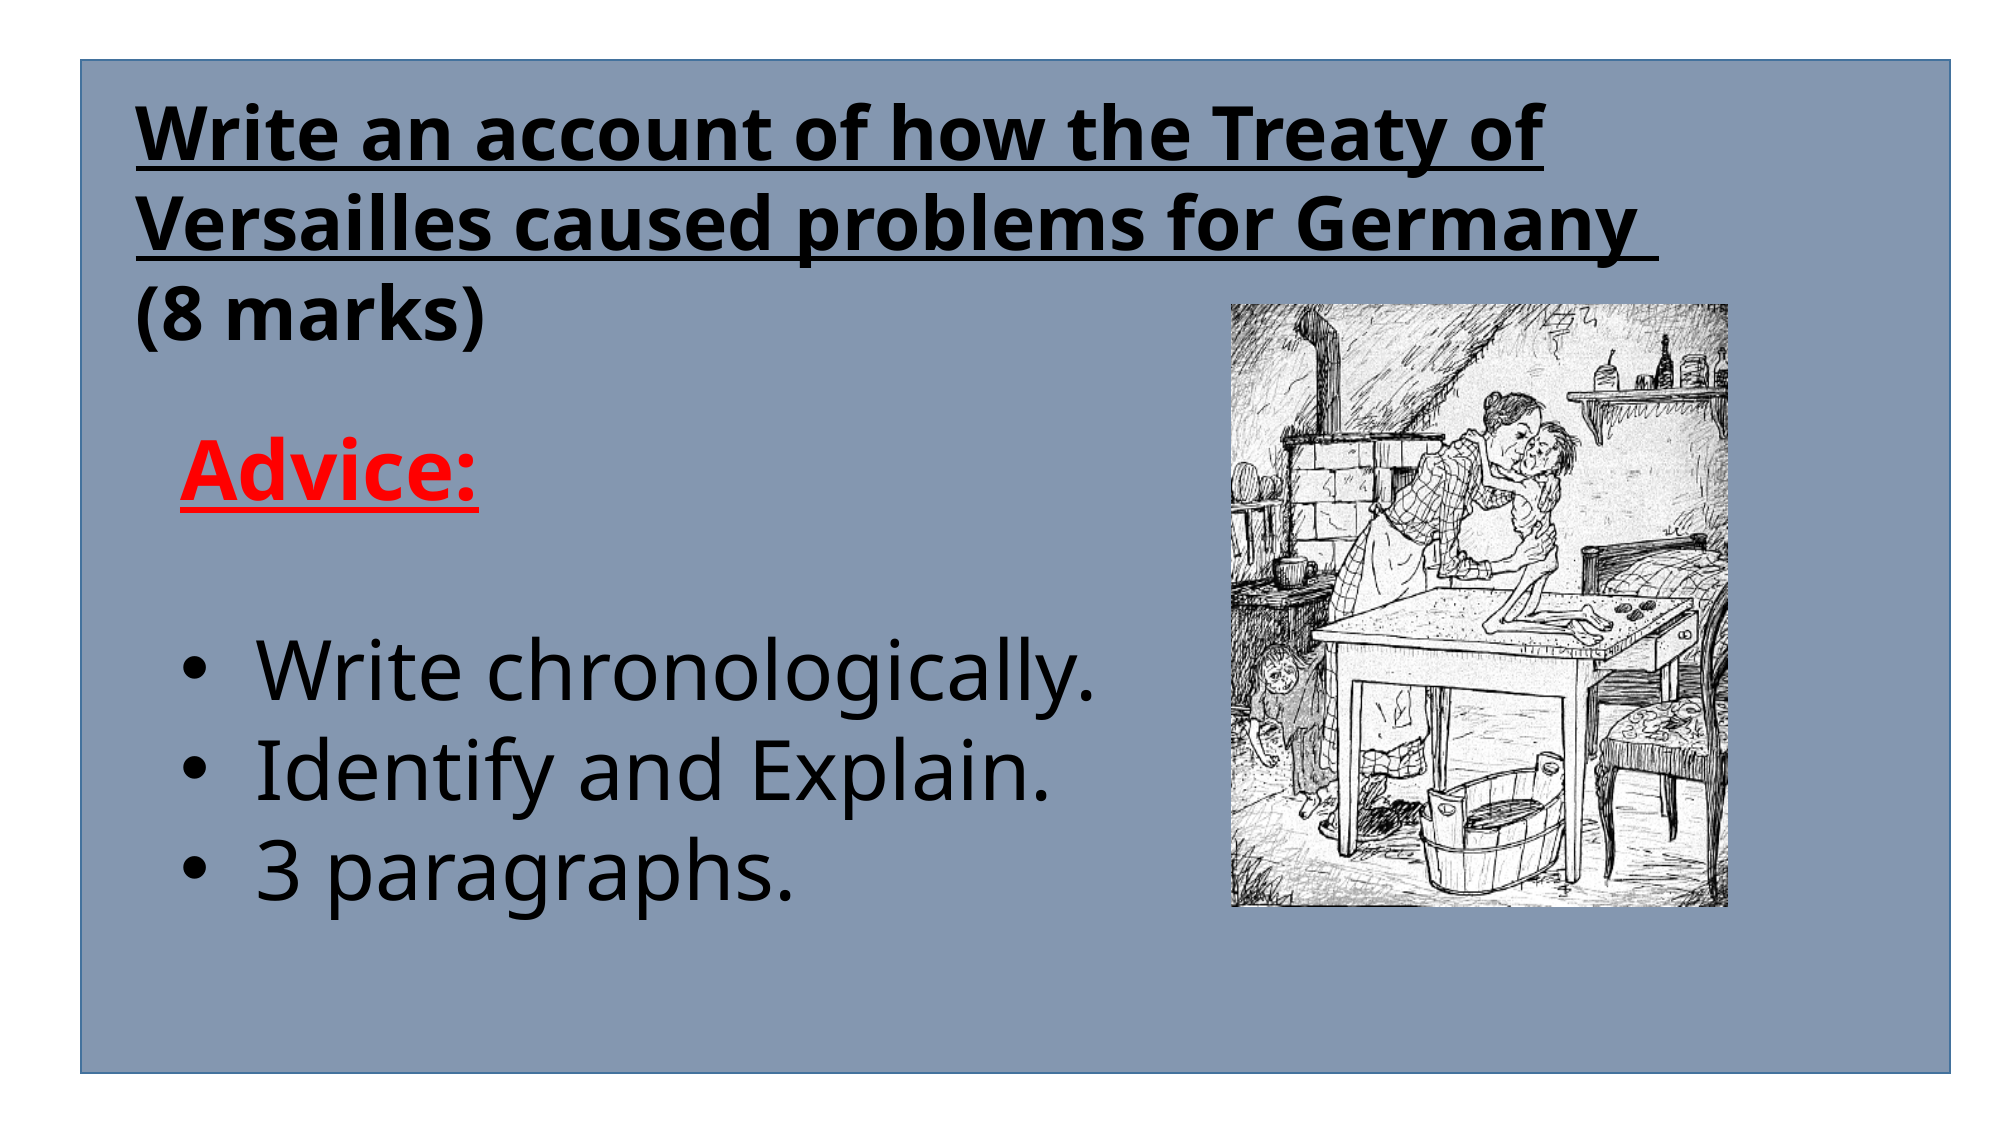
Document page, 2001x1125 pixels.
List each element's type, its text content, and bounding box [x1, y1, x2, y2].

text_box Advice: Write chronologically. Identify and Explain. 3 paragraphs. [165, 409, 1571, 925]
picture [1231, 304, 1728, 908]
text_box Write an account of how the Treaty of Versailles caused problems for Germany (8 marks) [120, 78, 1903, 363]
text_box [80, 59, 1951, 1074]
